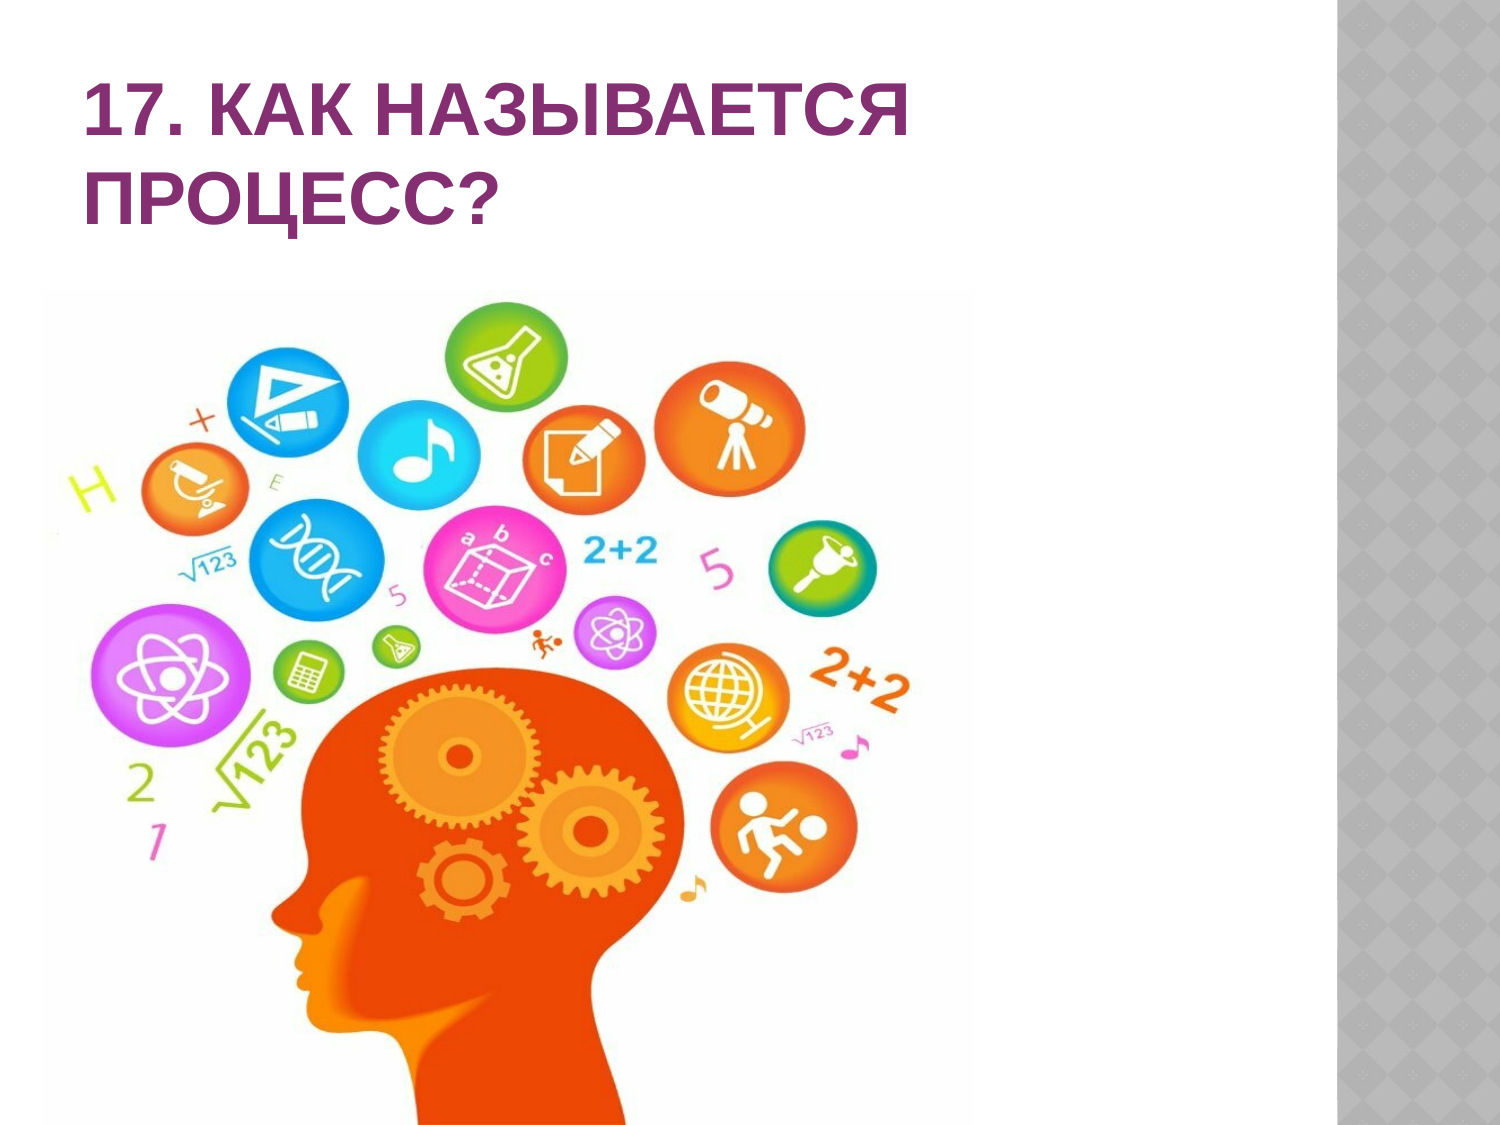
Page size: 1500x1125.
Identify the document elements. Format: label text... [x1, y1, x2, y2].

picture [40, 290, 975, 1125]
title 17. Как называется процесс? [75, 52, 1263, 240]
